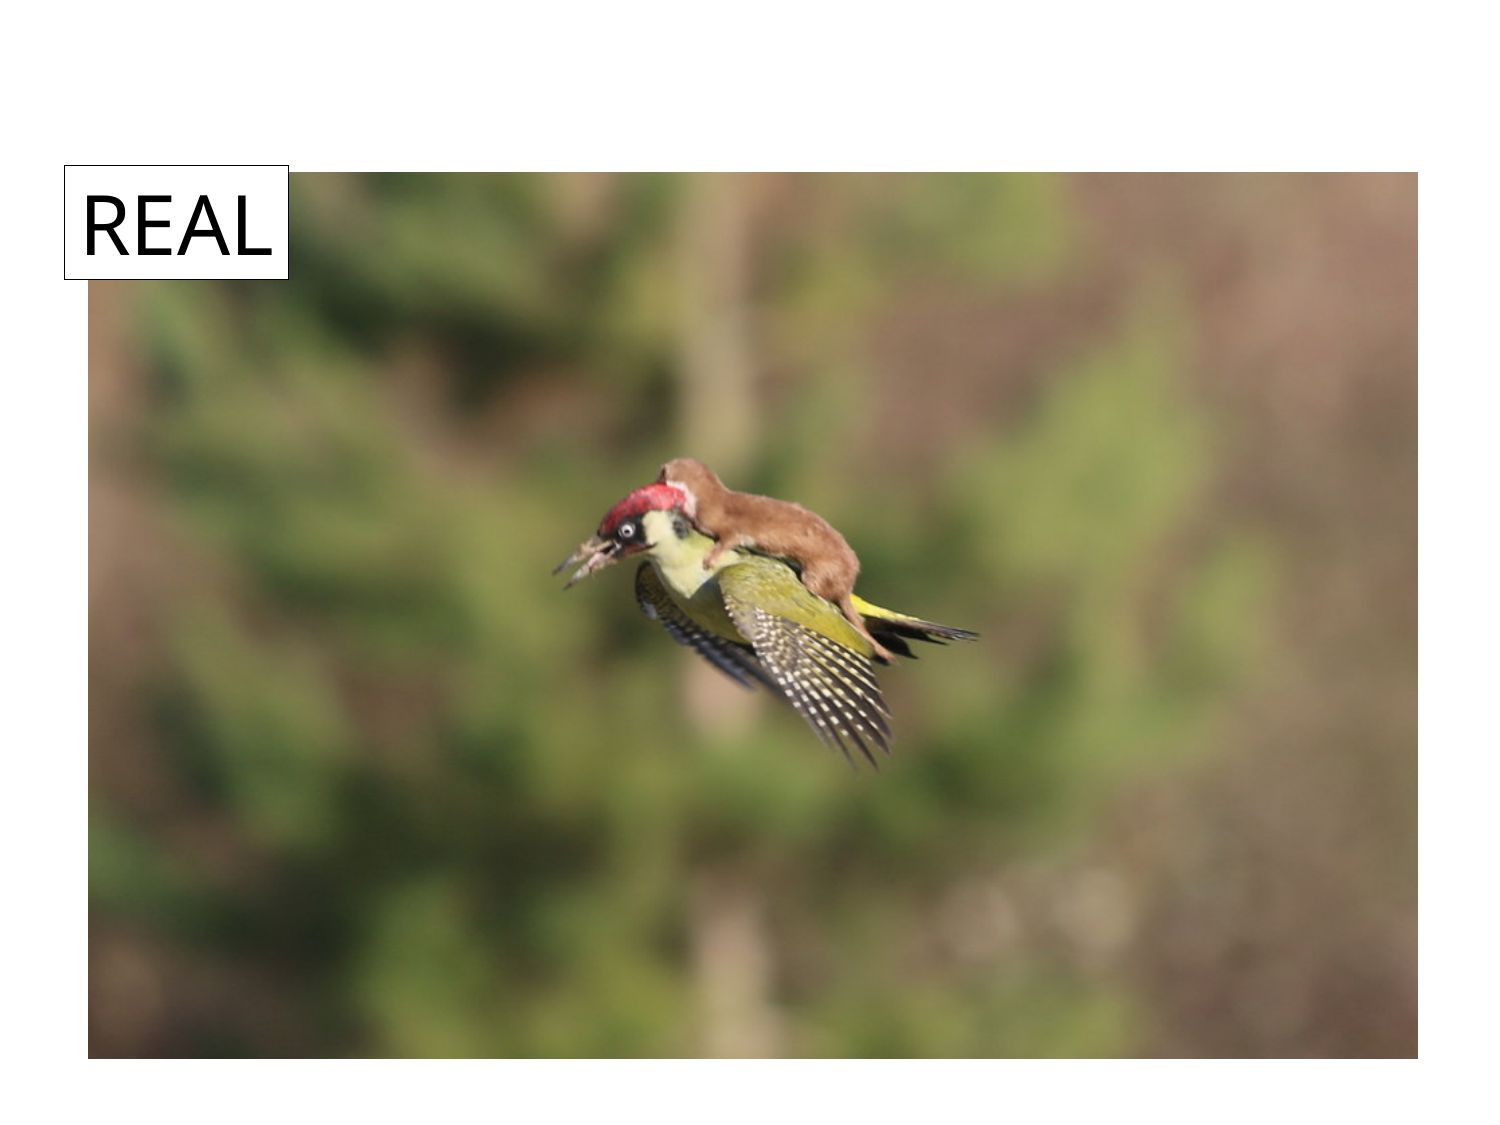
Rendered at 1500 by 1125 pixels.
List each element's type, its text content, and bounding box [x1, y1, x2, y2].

picture [88, 172, 1418, 1059]
text_box REAL [64, 165, 289, 280]
